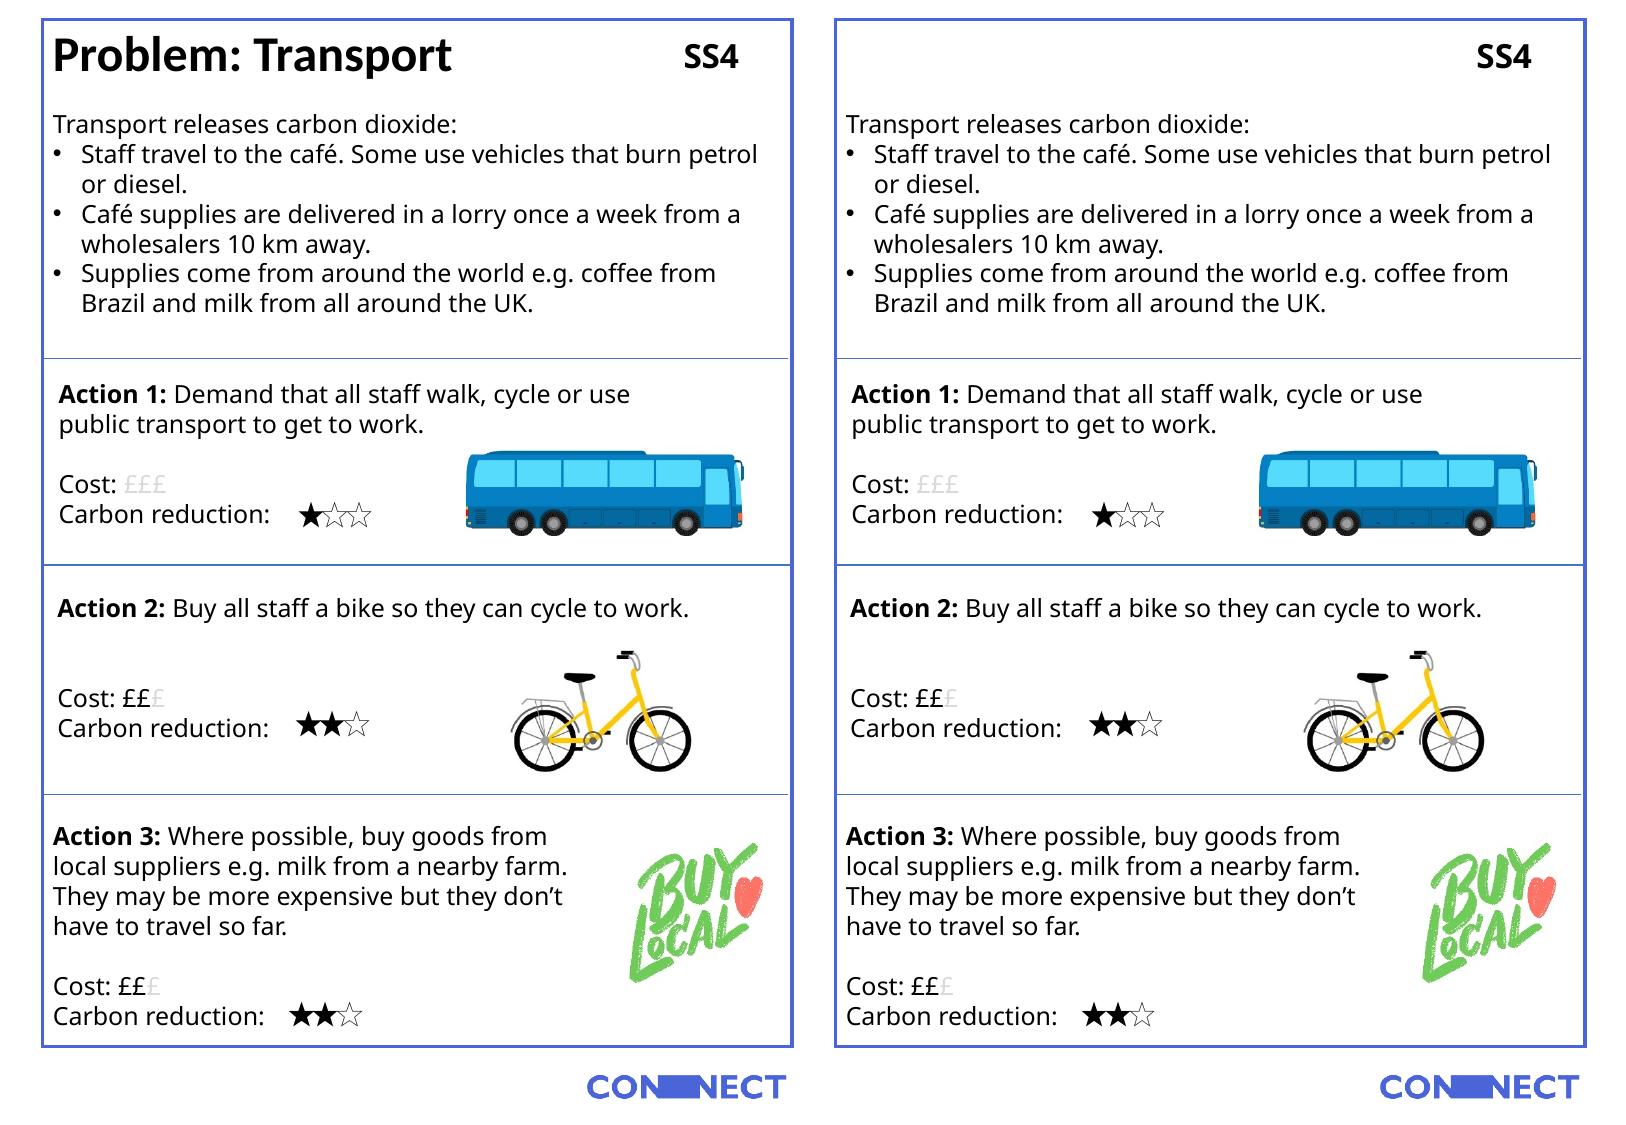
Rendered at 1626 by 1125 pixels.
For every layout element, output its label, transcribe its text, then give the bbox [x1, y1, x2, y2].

picture [440, 443, 756, 541]
picture [1367, 1070, 1586, 1100]
picture [1089, 499, 1167, 530]
text_box Transport releases carbon dioxide: Staff travel to the café. Some use vehicles that burn petrol or diesel. Café supplies are delivered in a lorry once a week from a wholesalers 10 km away. Supplies come from around the world e.g. coffee from Brazil and milk from all around the UK. [831, 100, 1581, 326]
picture [1079, 999, 1157, 1030]
picture [1399, 819, 1575, 995]
text_box Action 1: Demand that all staff walk, cycle or use public transport to get to work. Cost: £££ Carbon reduction: [836, 371, 1497, 536]
picture [606, 819, 782, 995]
text_box [41, 90, 793, 1048]
text_box Action 3: Where possible, buy goods from local suppliers e.g. milk from a nearby farm. They may be more expensive but they don’t have to travel so far. Cost: £££ Carbon reduction: [831, 813, 1398, 1038]
text_box SS4 [1461, 27, 1625, 82]
picture [502, 639, 714, 783]
picture [1295, 639, 1507, 783]
text_box Action 3: Where possible, buy goods from local suppliers e.g. milk from a nearby farm. They may be more expensive but they don’t have to travel so far. Cost: £££ Carbon reduction: [38, 813, 605, 1038]
text_box [834, 19, 1586, 1048]
text_box Action 2: Buy all staff a bike so they can cycle to work. Cost: £££ Carbon reduction: [835, 585, 1536, 750]
picture [1233, 443, 1549, 541]
picture [574, 1070, 793, 1100]
picture [1086, 708, 1165, 739]
text_box Action 2: Buy all staff a bike so they can cycle to work. Cost: £££ Carbon reduction: [42, 585, 743, 750]
text_box Problem: Transport [38, 14, 1337, 90]
text_box Transport releases carbon dioxide: Staff travel to the café. Some use vehicles that burn petrol or diesel. Café supplies are delivered in a lorry once a week from a wholesalers 10 km away. Supplies come from around the world e.g. coffee from Brazil and milk from all around the UK. [38, 100, 788, 326]
picture [296, 499, 374, 530]
text_box Action 1: Demand that all staff walk, cycle or use public transport to get to work. Cost: £££ Carbon reduction: [43, 371, 704, 536]
picture [286, 999, 365, 1030]
picture [293, 708, 372, 739]
